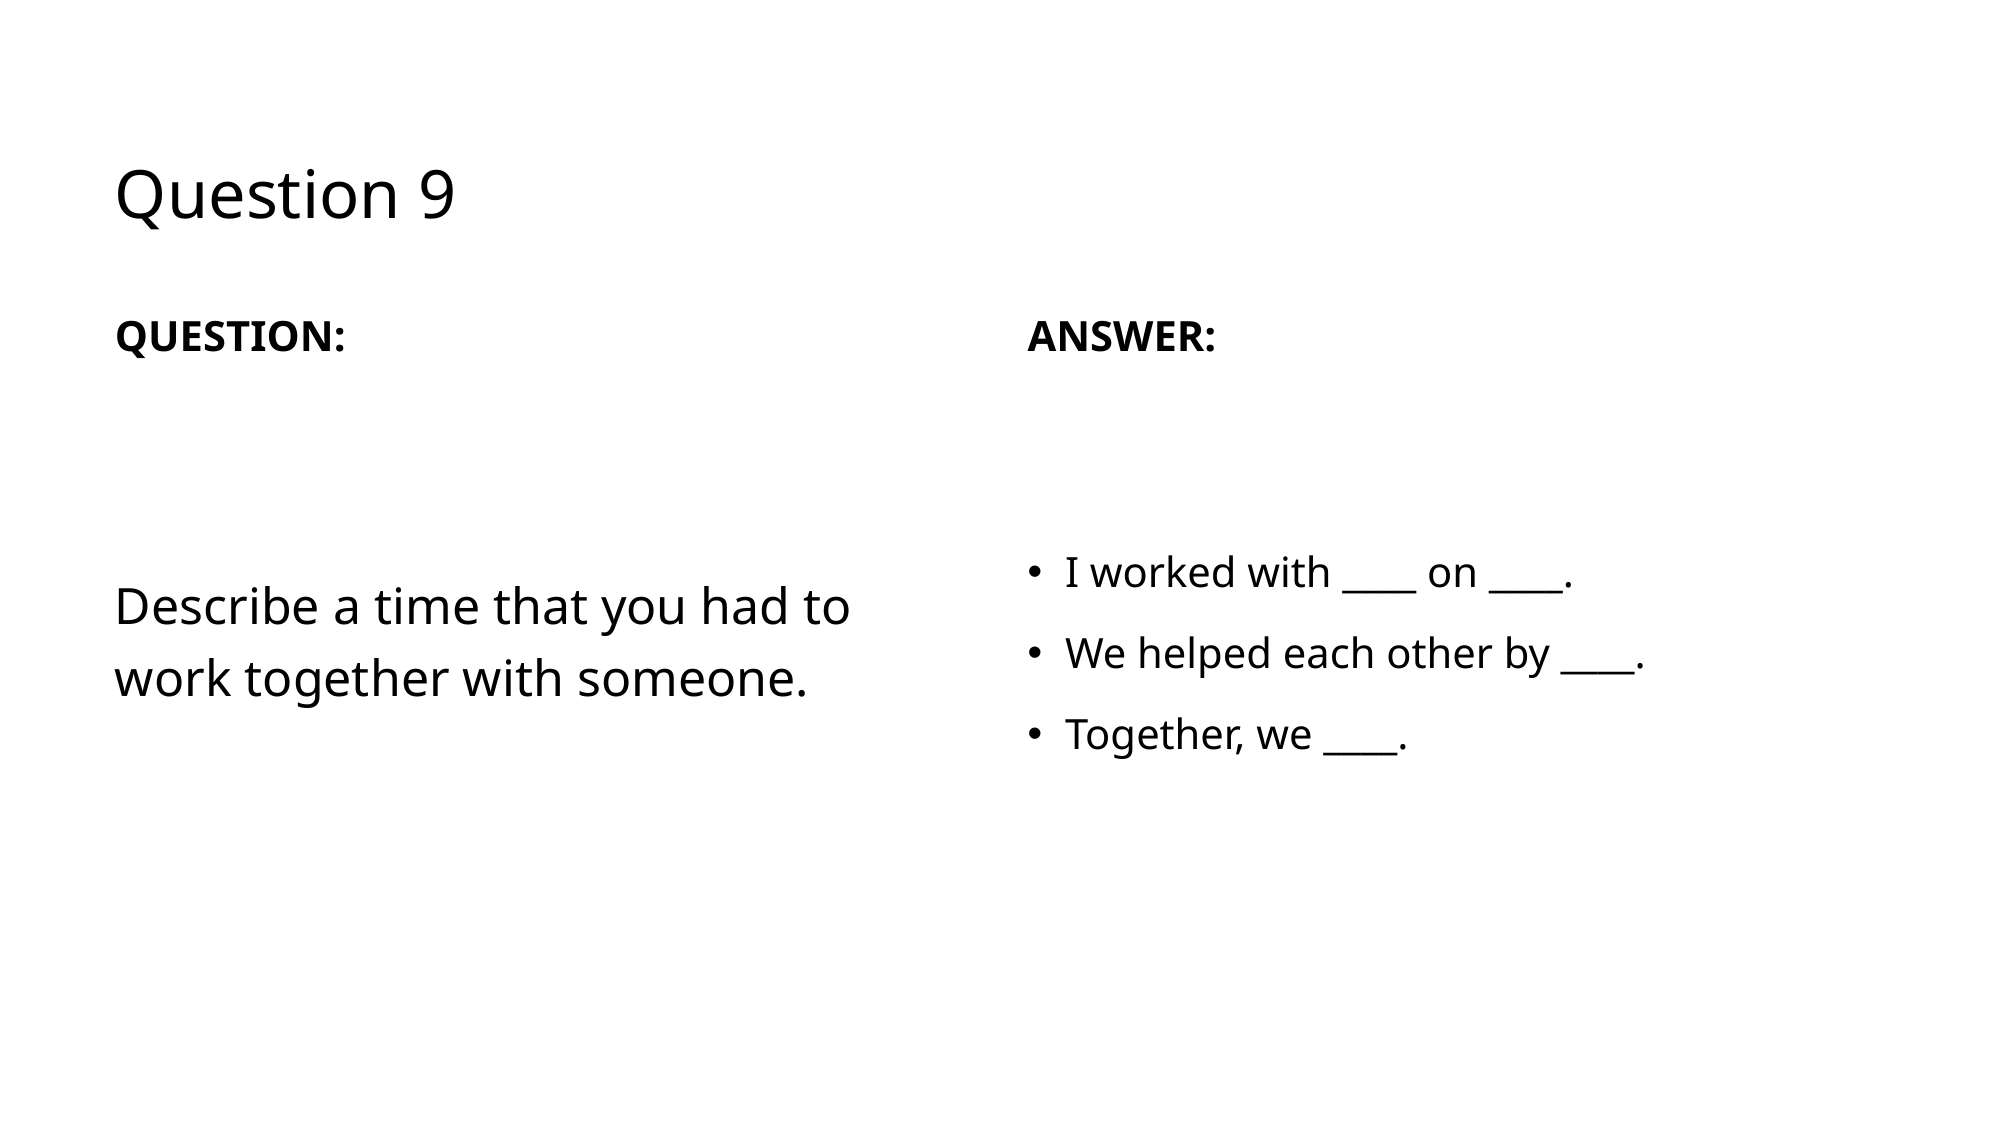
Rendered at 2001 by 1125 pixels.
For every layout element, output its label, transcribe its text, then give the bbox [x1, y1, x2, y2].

list Describe a time that you had to work together with someone. [99, 555, 947, 1010]
title Question 9 [99, 89, 1863, 278]
list Question: [99, 276, 947, 369]
list I worked with ____ on ____. We helped each other by ____. Together, we ____. [1012, 391, 1863, 903]
list Answer: [1012, 276, 1863, 369]
